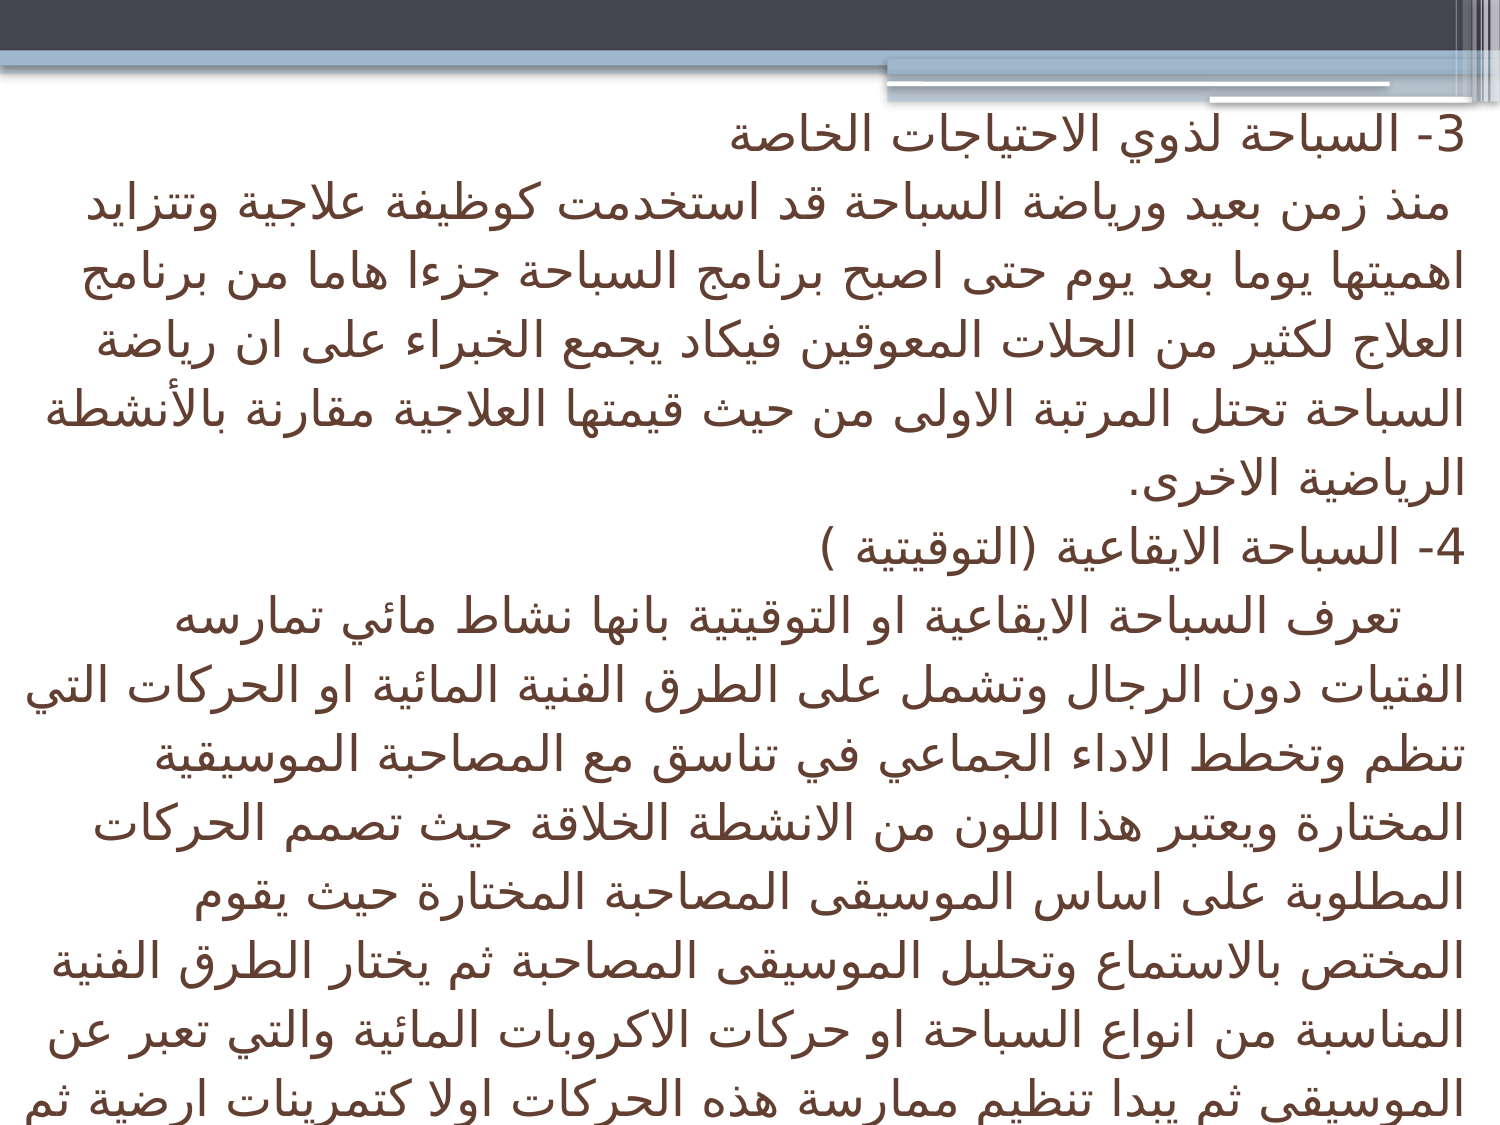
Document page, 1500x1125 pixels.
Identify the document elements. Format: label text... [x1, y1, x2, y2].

text_box 3- السباحة لذوي الاحتياجات الخاصة منذ زمن بعيد ورياضة السباحة قد استخدمت كوظيفة علاجية وتتزايد اهميتها يوما بعد يوم حتى اصبح برنامج السباحة جزءا هاما من برنامج العلاج لكثير من الحلات المعوقين فيكاد يجمع الخبراء على ان رياضة السباحة تحتل المرتبة الاولى من حيث قيمتها العلاجية مقارنة بالأنشطة الرياضية الاخرى. 4- السباحة الايقاعية (التوقيتية ) تعرف السباحة الايقاعية او التوقيتية بانها نشاط مائي تمارسه الفتيات دون الرجال وتشمل على الطرق الفنية المائية او الحركات التي تنظم وتخطط الاداء الجماعي في تناسق مع المصاحبة الموسيقية المختارة ويعتبر هذا اللون من الانشطة الخلاقة حيث تصمم الحركات المطلوبة على اساس الموسيقى المصاحبة المختارة حيث يقوم المختص بالاستماع وتحليل الموسيقى المصاحبة ثم يختار الطرق الفنية المناسبة من انواع السباحة او حركات الاكروبات المائية والتي تعبر عن الموسيقى ثم يبدا تنظيم ممارسة هذه الحركات اولا كتمرينات ارضية ثم بعد ذالك في جزء الضحل واخيرا في الجزء العميق من الماء. [0, 84, 1483, 1125]
